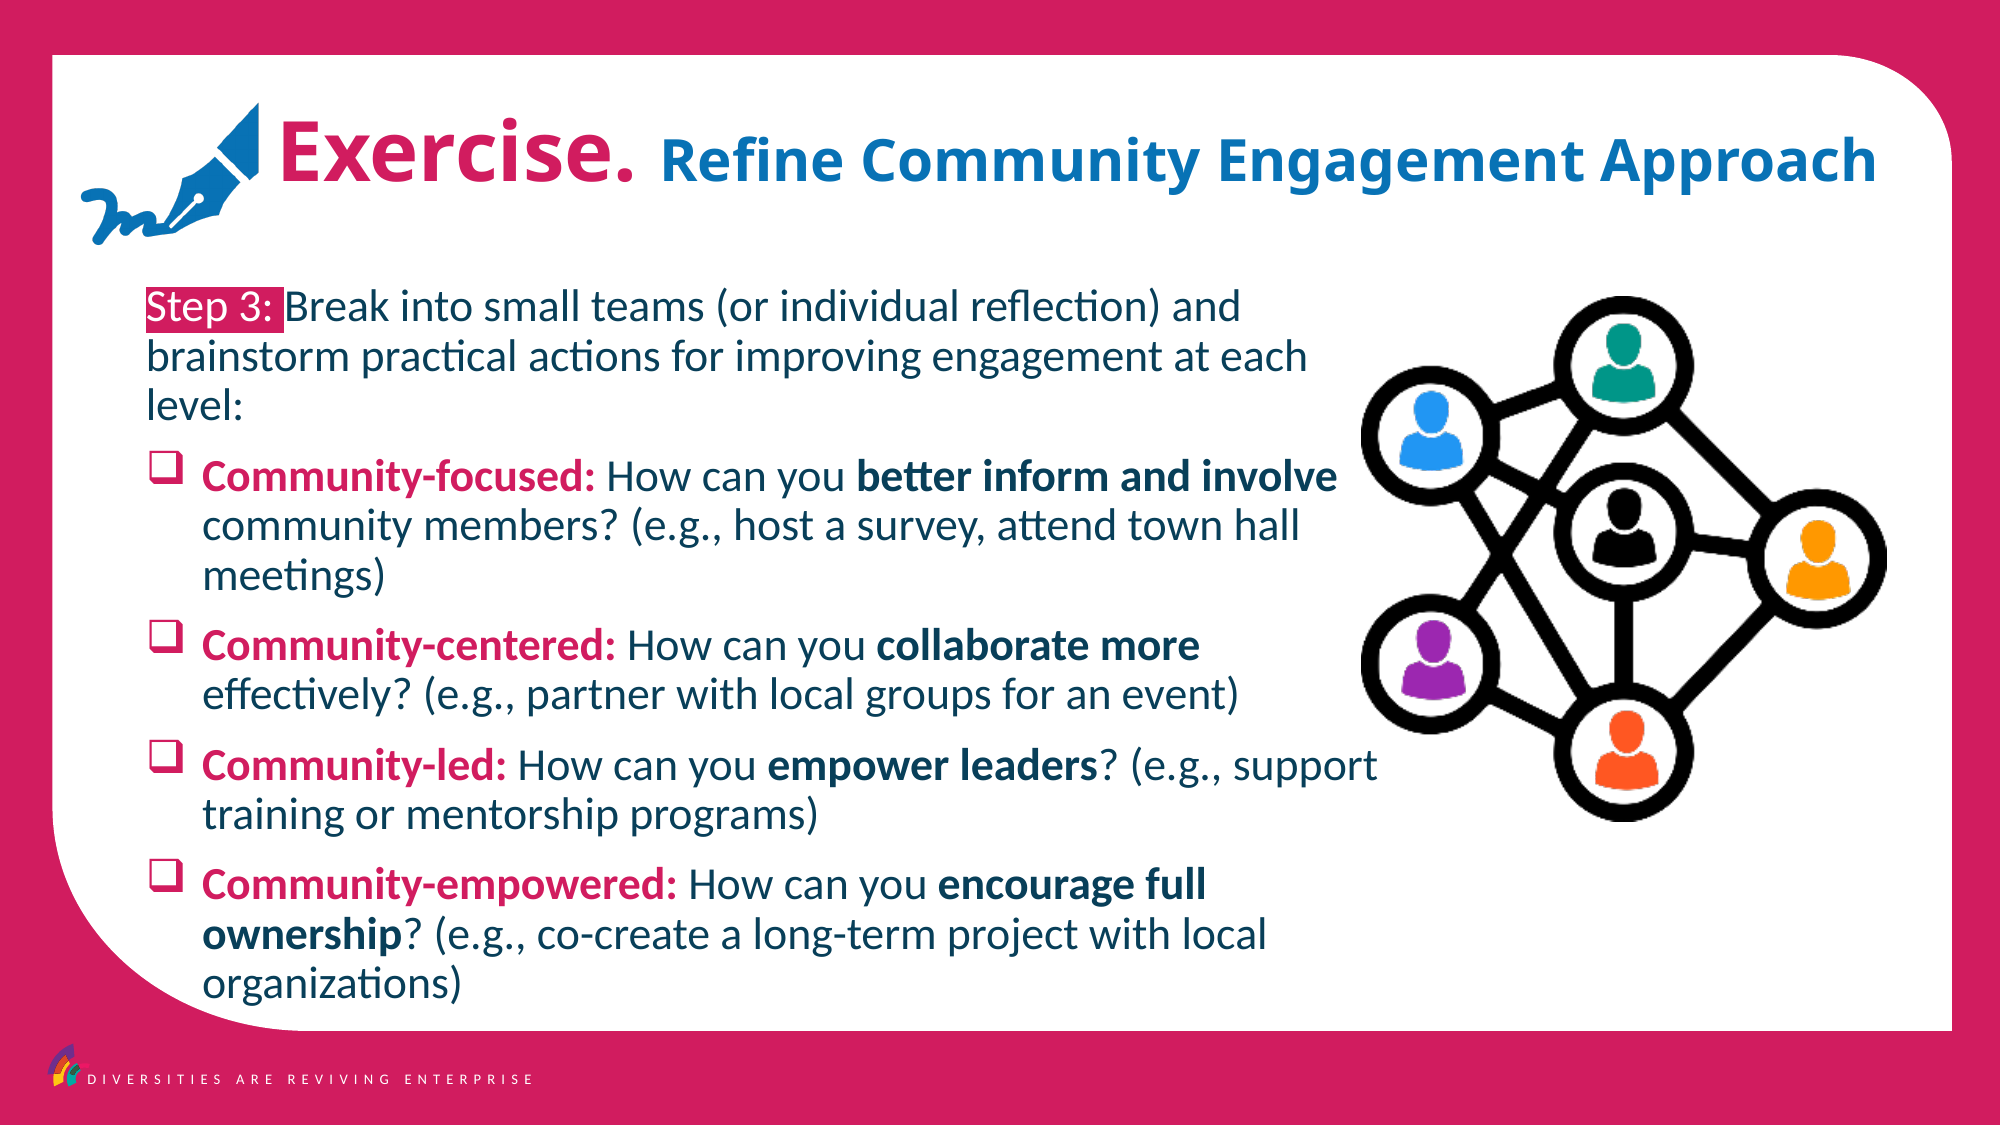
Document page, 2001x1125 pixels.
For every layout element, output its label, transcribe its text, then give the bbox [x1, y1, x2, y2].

list Exercise. Refine Community Engagement Approach [262, 90, 2000, 223]
picture [1361, 296, 1887, 822]
list Step 3: Break into small teams (or individual reflection) and brainstorm practical actions for improving engagement at each level: Community-focused: How can you better inform and involve community members? (e.g., host a survey, attend town hall meetings) Community-centered: How can you collaborate more effectively? (e.g., partner with local groups for an event) Community-led: How can you empower leaders? (e.g., support training or mentorship programs) Community-empowered: How can you encourage full ownership? (e.g., co-create a long-term project with local organizations) [130, 275, 1424, 907]
picture [77, 83, 262, 268]
